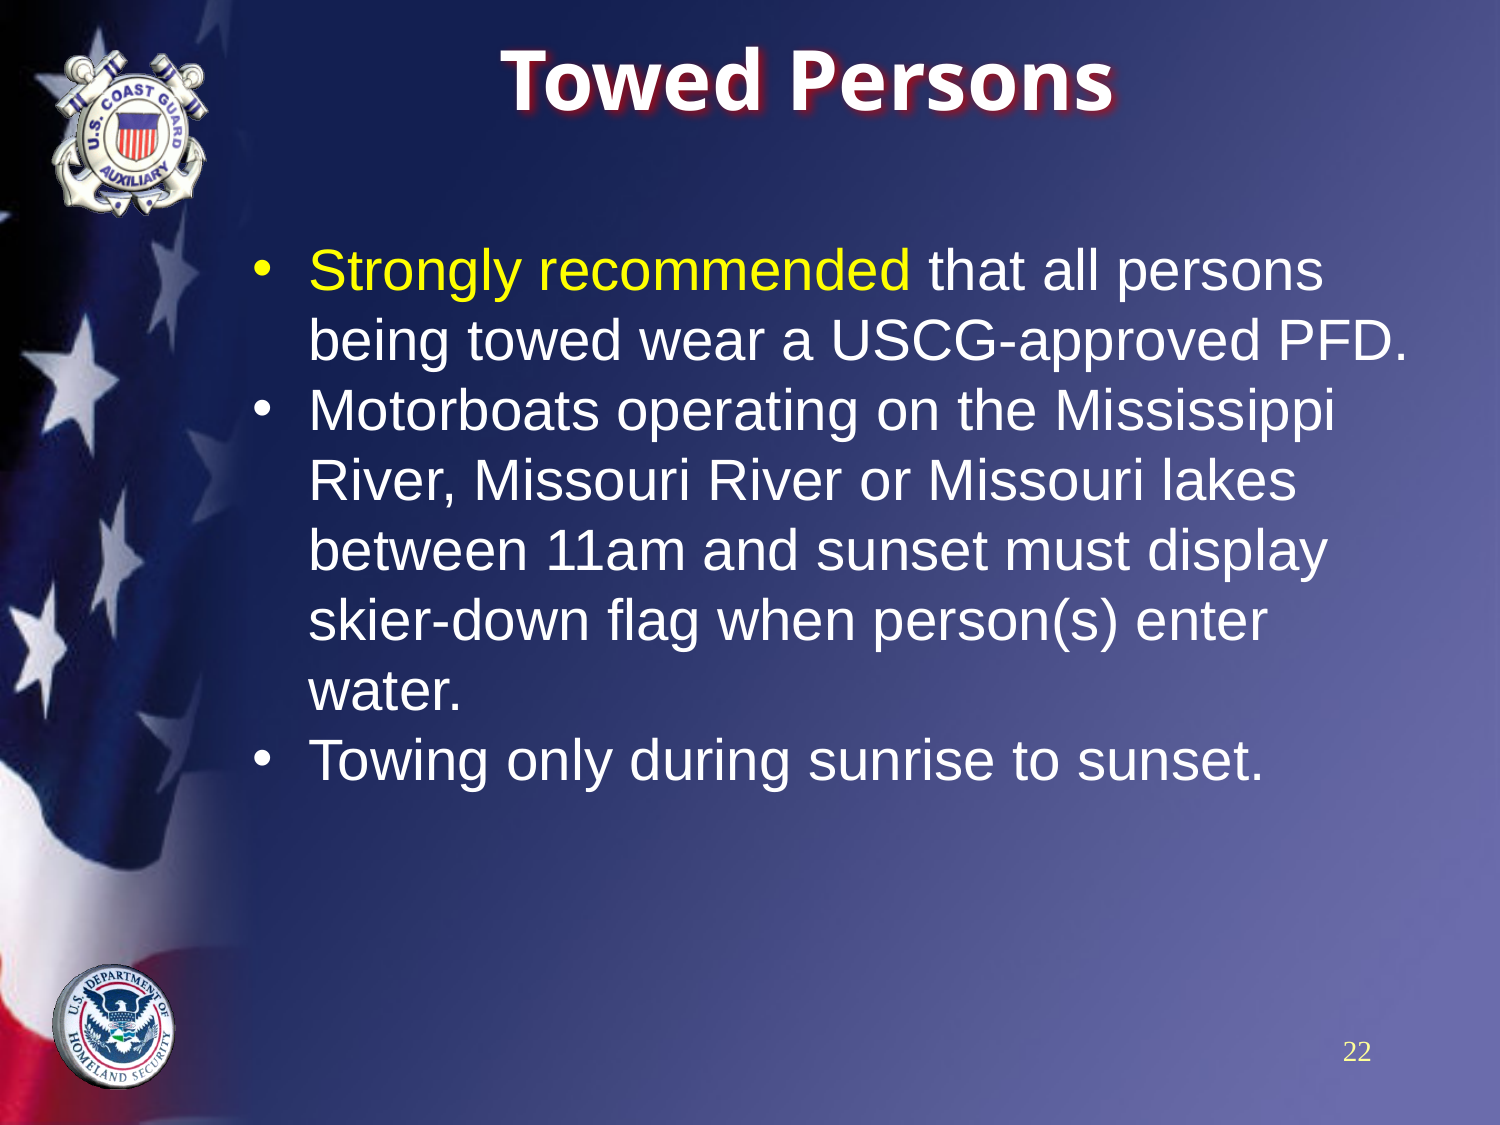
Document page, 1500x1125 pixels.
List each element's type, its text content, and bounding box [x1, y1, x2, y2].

title Towed Persons [137, 3, 1413, 150]
slide_number 22 [1074, 1025, 1388, 1100]
text_box Strongly recommended that all persons being towed wear a USCG-approved PFD. Motorboats operating on the Mississippi River, Missouri River or Missouri lakes between 11am and sunset must display skier-down flag when person(s) enter water. Towing only during sunrise to sunset. [237, 224, 1438, 1010]
picture [0, 0, 1500, 1125]
